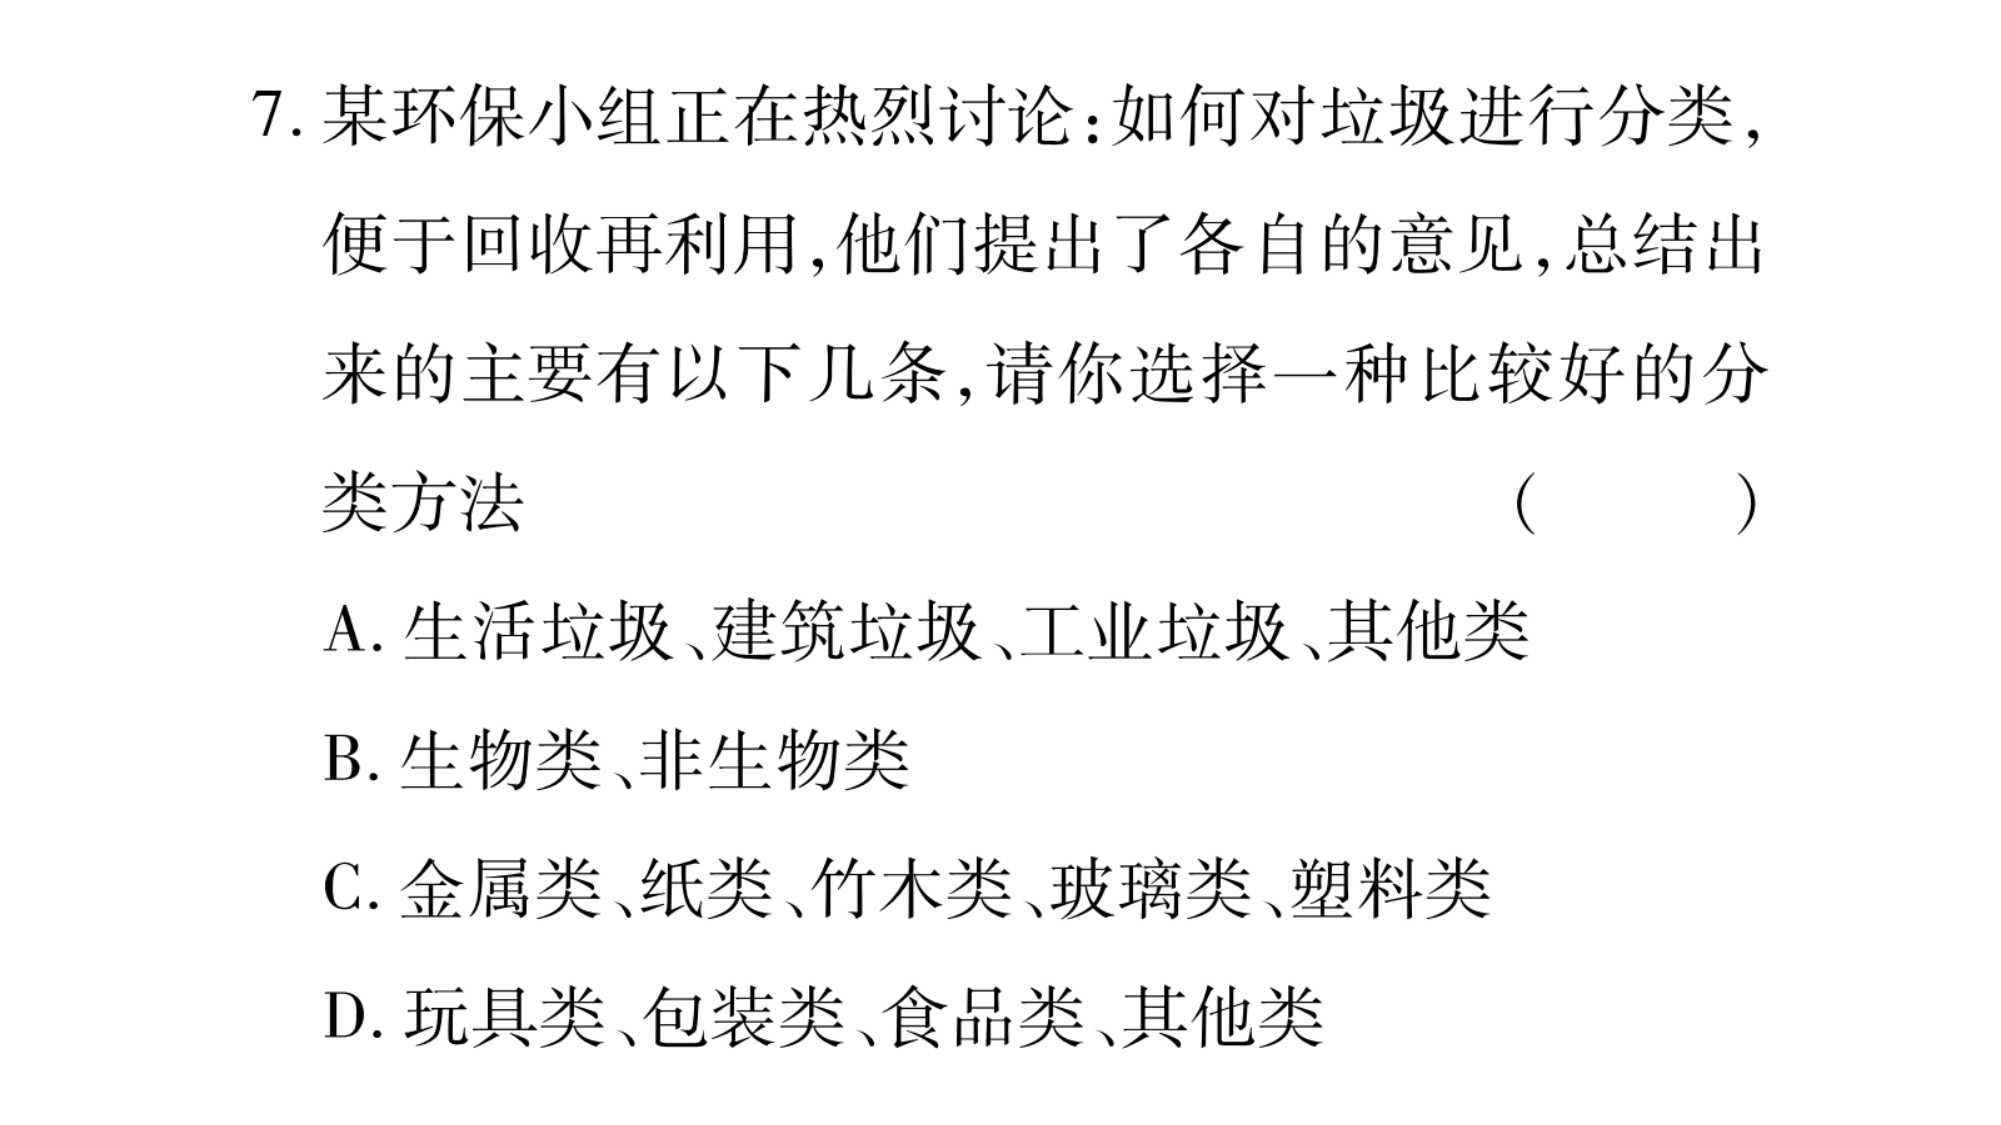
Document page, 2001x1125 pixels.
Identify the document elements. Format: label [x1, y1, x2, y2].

picture [219, 62, 1781, 1063]
